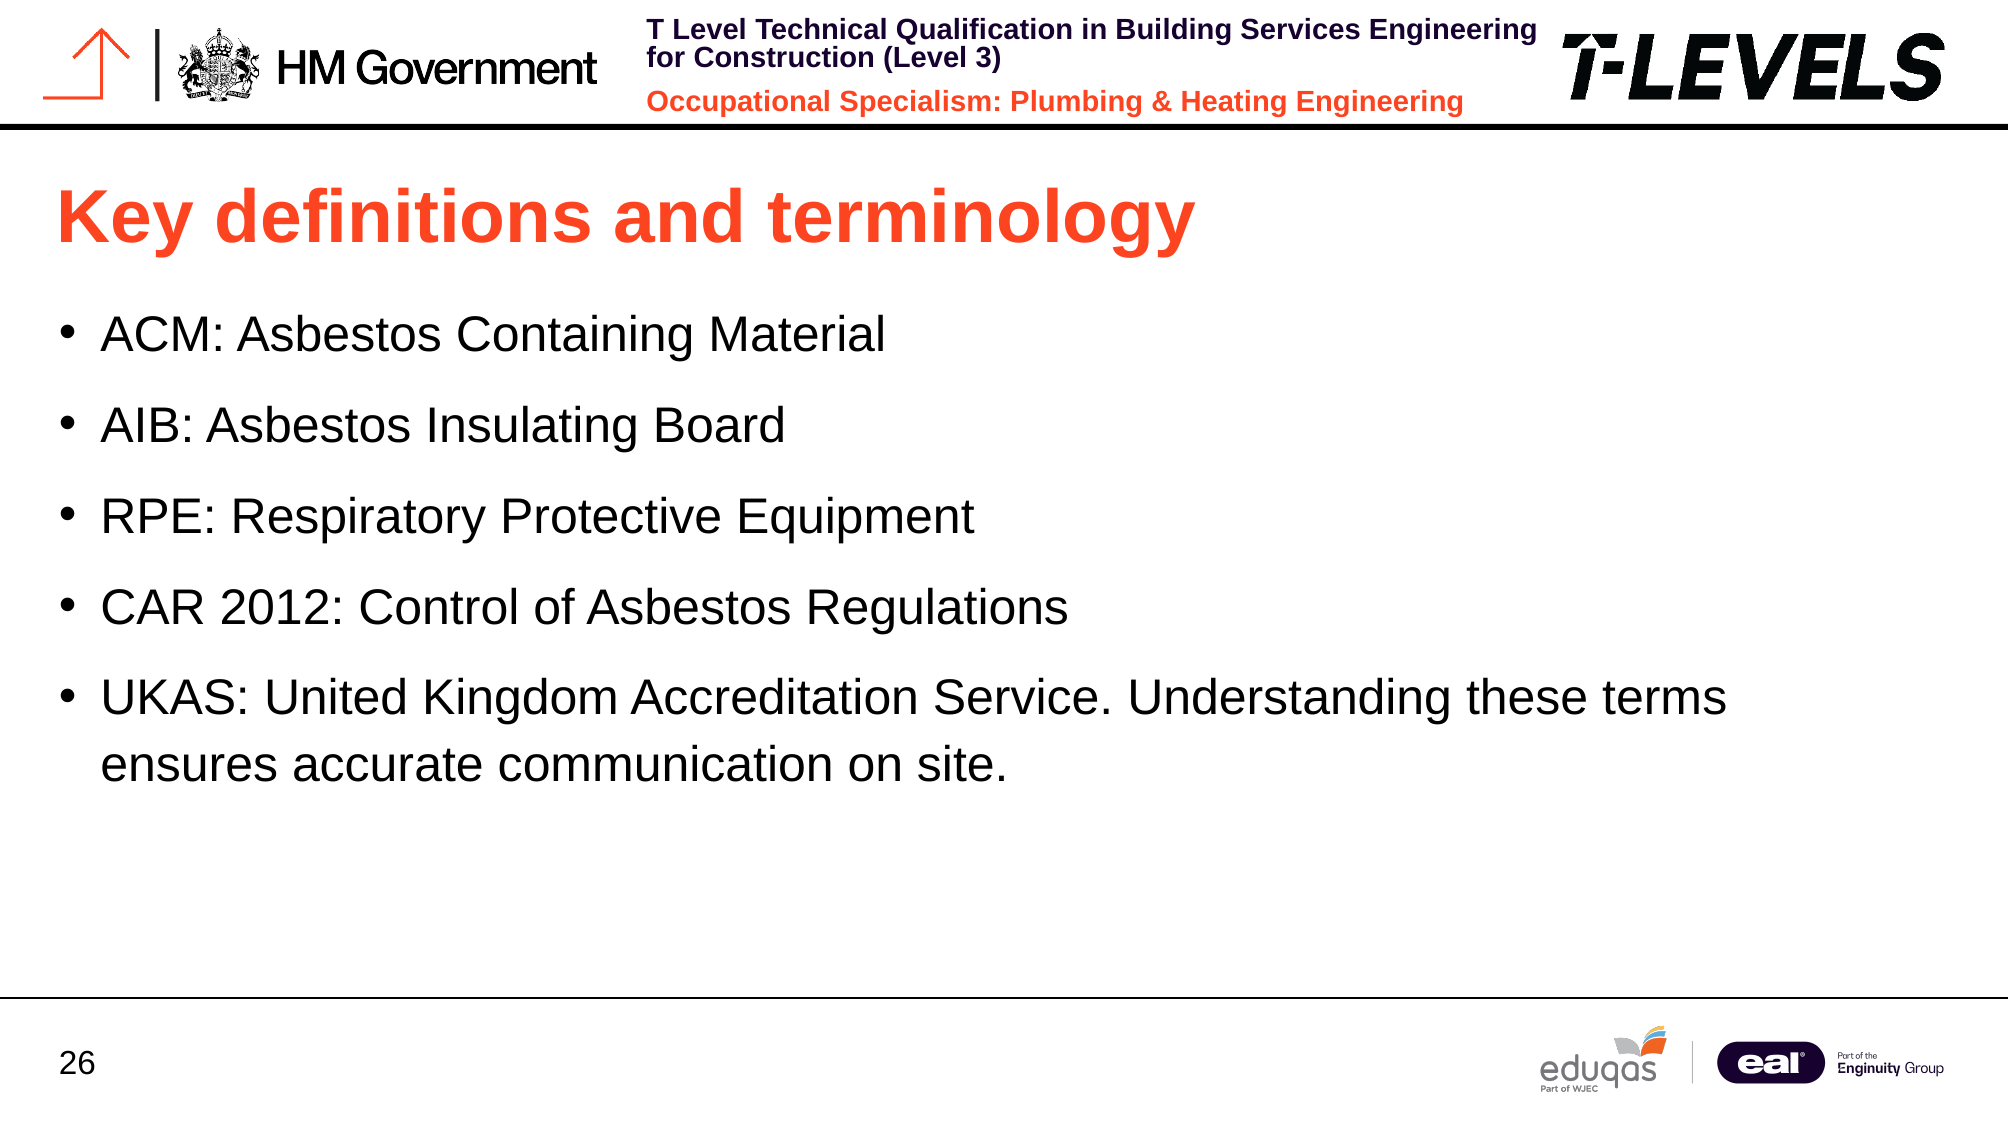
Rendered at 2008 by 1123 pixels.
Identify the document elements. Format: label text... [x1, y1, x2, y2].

picture [1543, 25, 1964, 108]
list ACM: Asbestos Containing Material AIB: Asbestos Insulating Board RPE: Respiratory Protective Equipment CAR 2012: Control of Asbestos Regulations UKAS: United Kingdom Accreditation Service. Understanding these terms ensures accurate communication on site. [59, 295, 1798, 907]
picture [38, 27, 136, 100]
picture [1535, 1021, 1949, 1097]
picture [155, 28, 597, 102]
title Key definitions and terminology [41, 111, 1949, 314]
